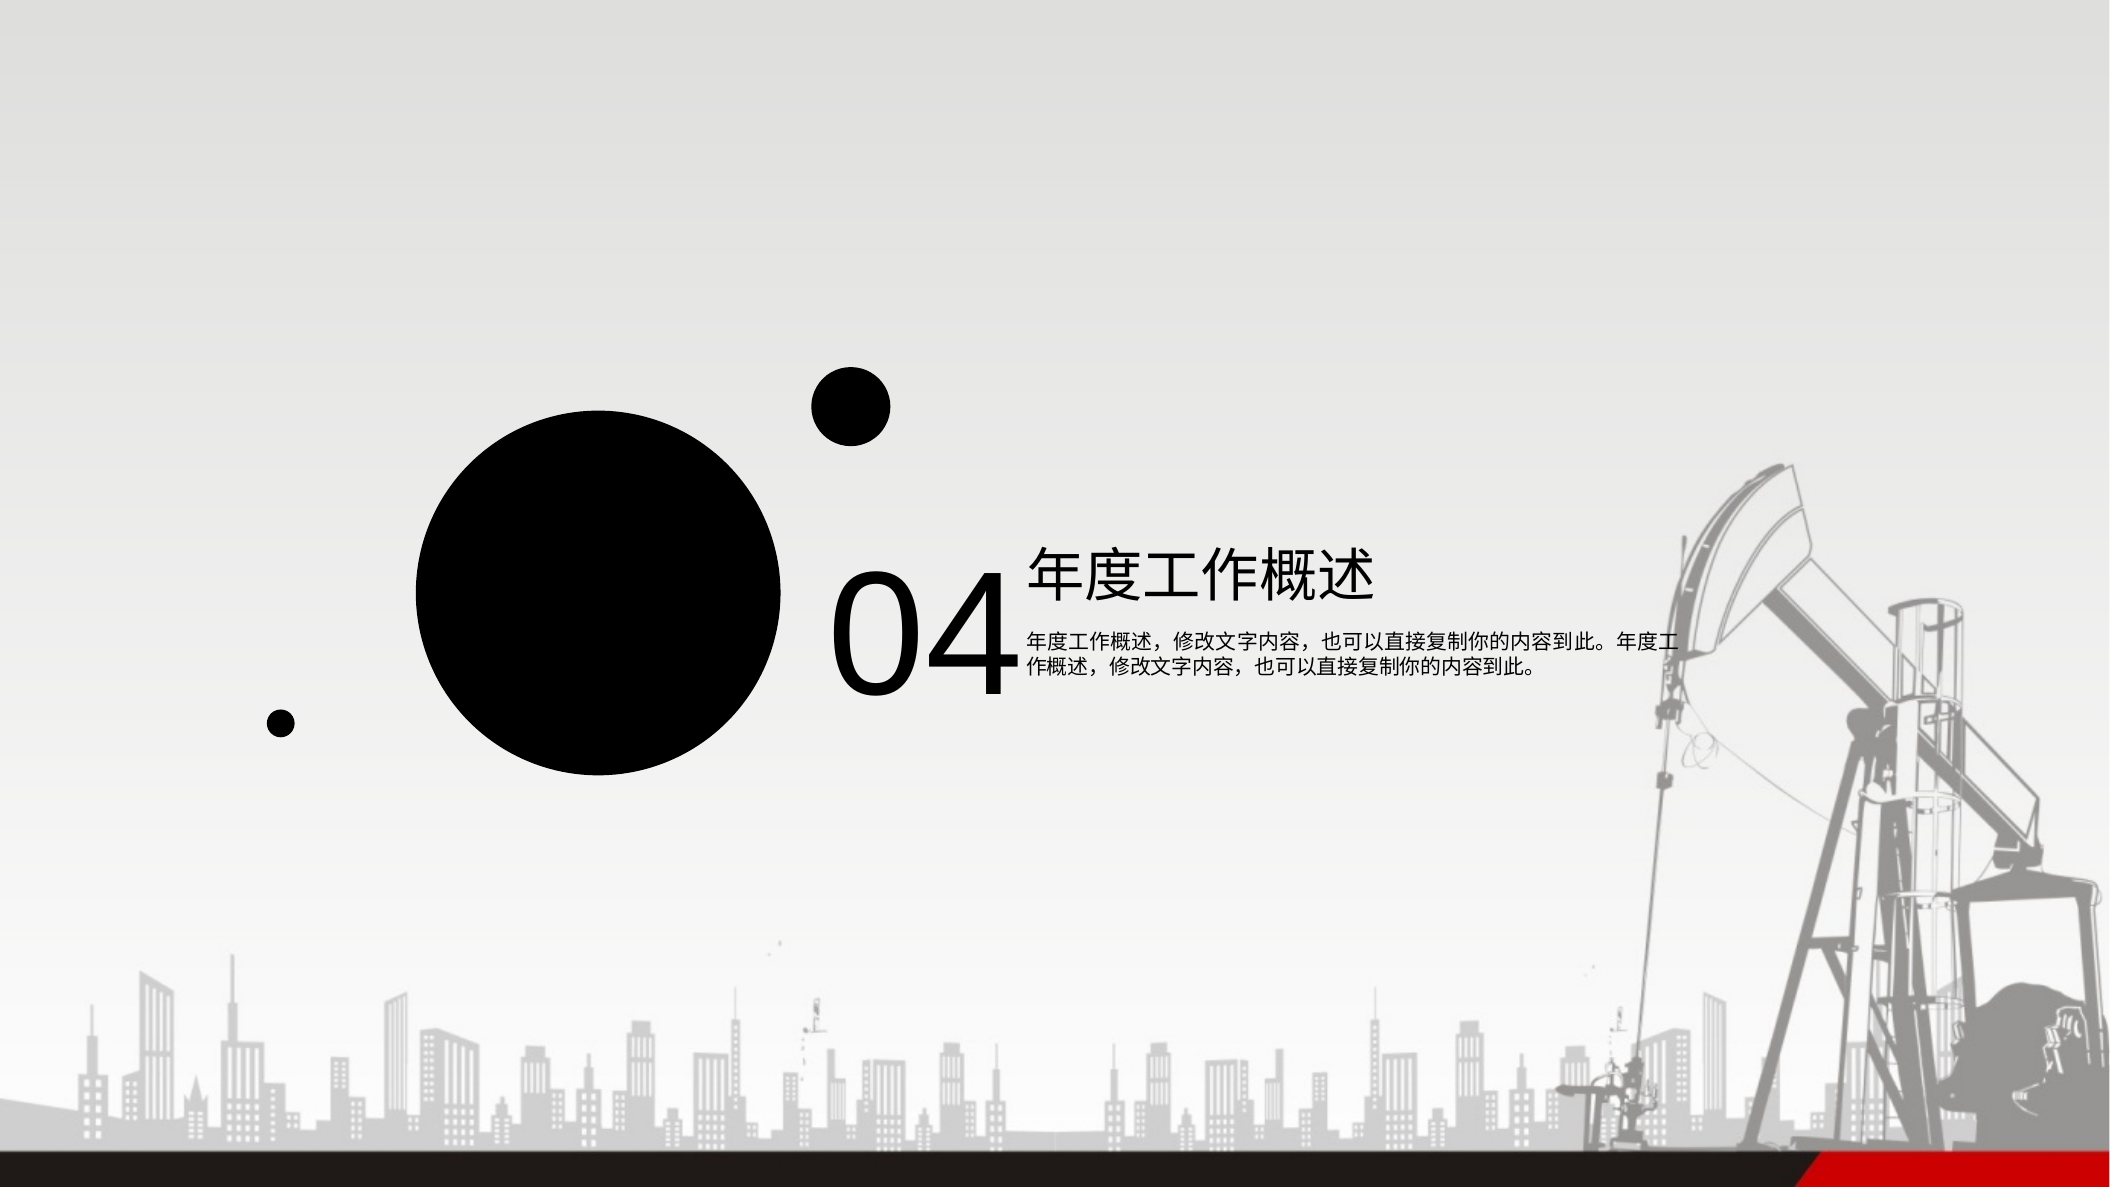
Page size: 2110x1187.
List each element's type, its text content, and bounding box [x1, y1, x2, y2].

text_box [811, 367, 891, 447]
text_box 04 [780, 511, 1070, 737]
text_box [415, 410, 780, 776]
text_box 年度工作概述，修改文字内容，也可以直接复制你的内容到此。年度工作概述，修改文字内容，也可以直接复制你的内容到此。 [1026, 628, 1679, 679]
text_box [266, 709, 295, 738]
picture [0, 0, 2110, 1187]
text_box 年度工作概述 [1026, 537, 1495, 609]
